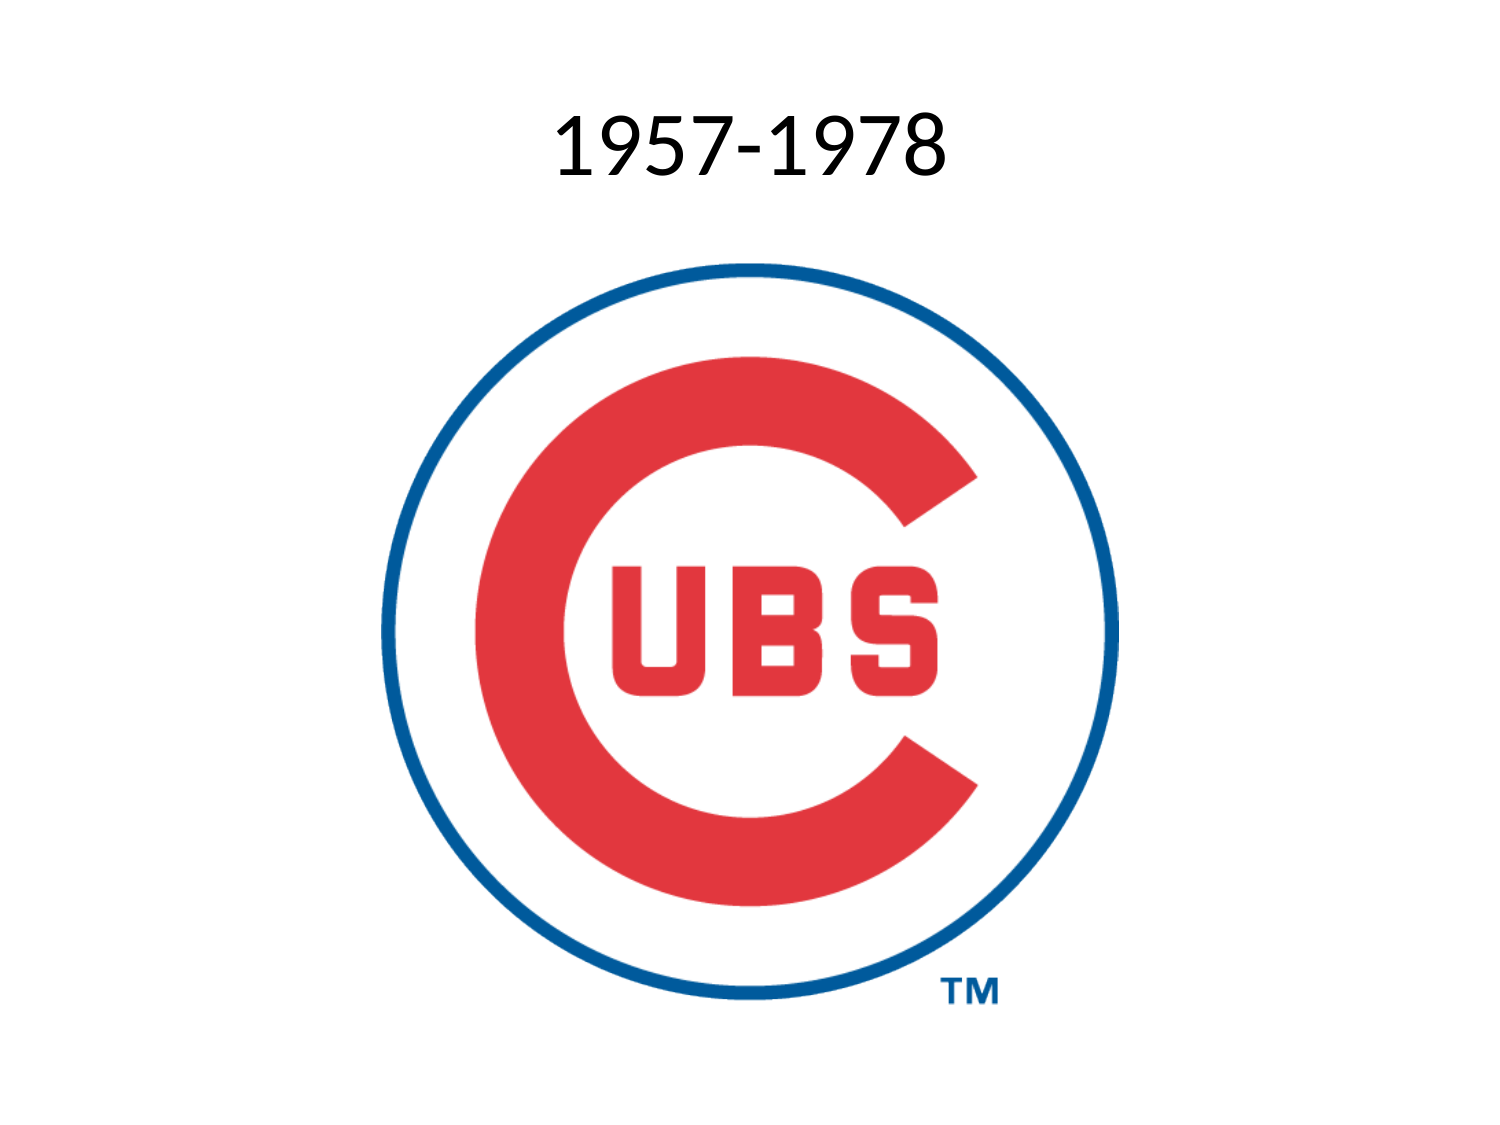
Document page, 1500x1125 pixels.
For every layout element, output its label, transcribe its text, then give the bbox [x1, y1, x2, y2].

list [381, 262, 1119, 1006]
title 1957-1978 [75, 45, 1425, 233]
